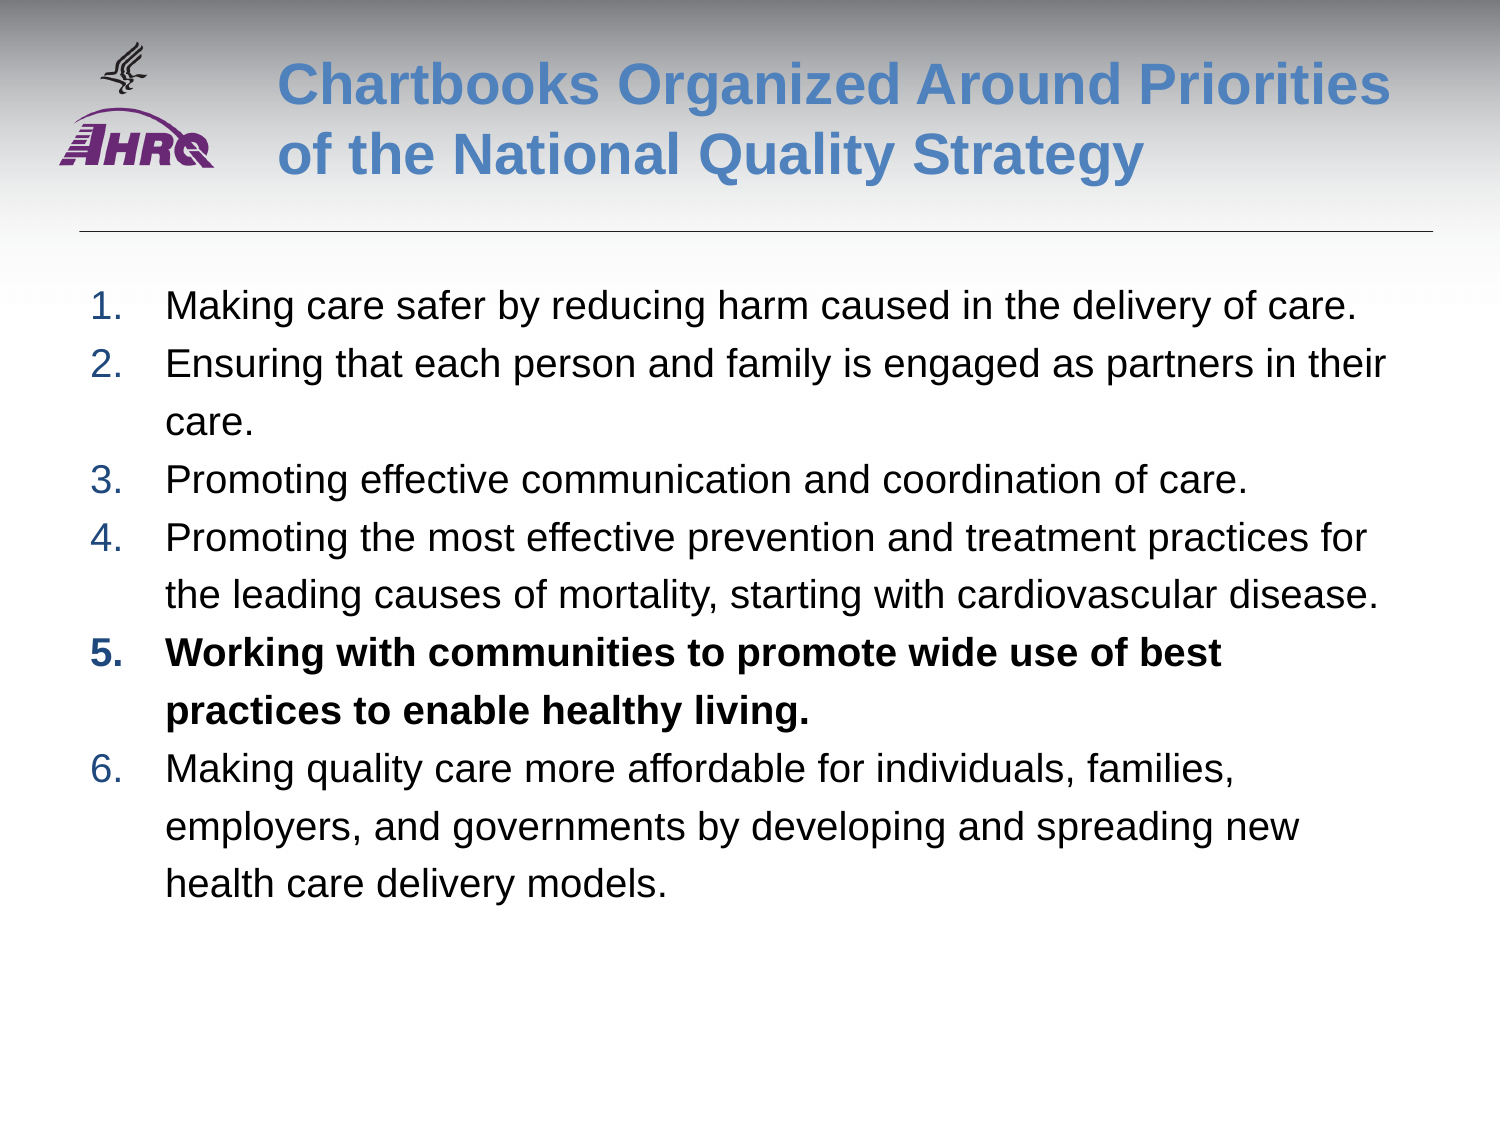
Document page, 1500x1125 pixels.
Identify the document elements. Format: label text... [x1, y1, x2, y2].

list Making care safer by reducing harm caused in the delivery of care. Ensuring that each person and family is engaged as partners in their care. Promoting effective communication and coordination of care. Promoting the most effective prevention and treatment practices for the leading causes of mortality, starting with cardiovascular disease. Working with communities to promote wide use of best practices to enable healthy living. Making quality care more affordable for individuals, families, employers, and governments by developing and spreading new health care delivery models. [75, 262, 1425, 1005]
title Chartbooks Organized Around Priorities of the National Quality Strategy [262, 45, 1425, 188]
picture [0, 0, 1500, 1125]
